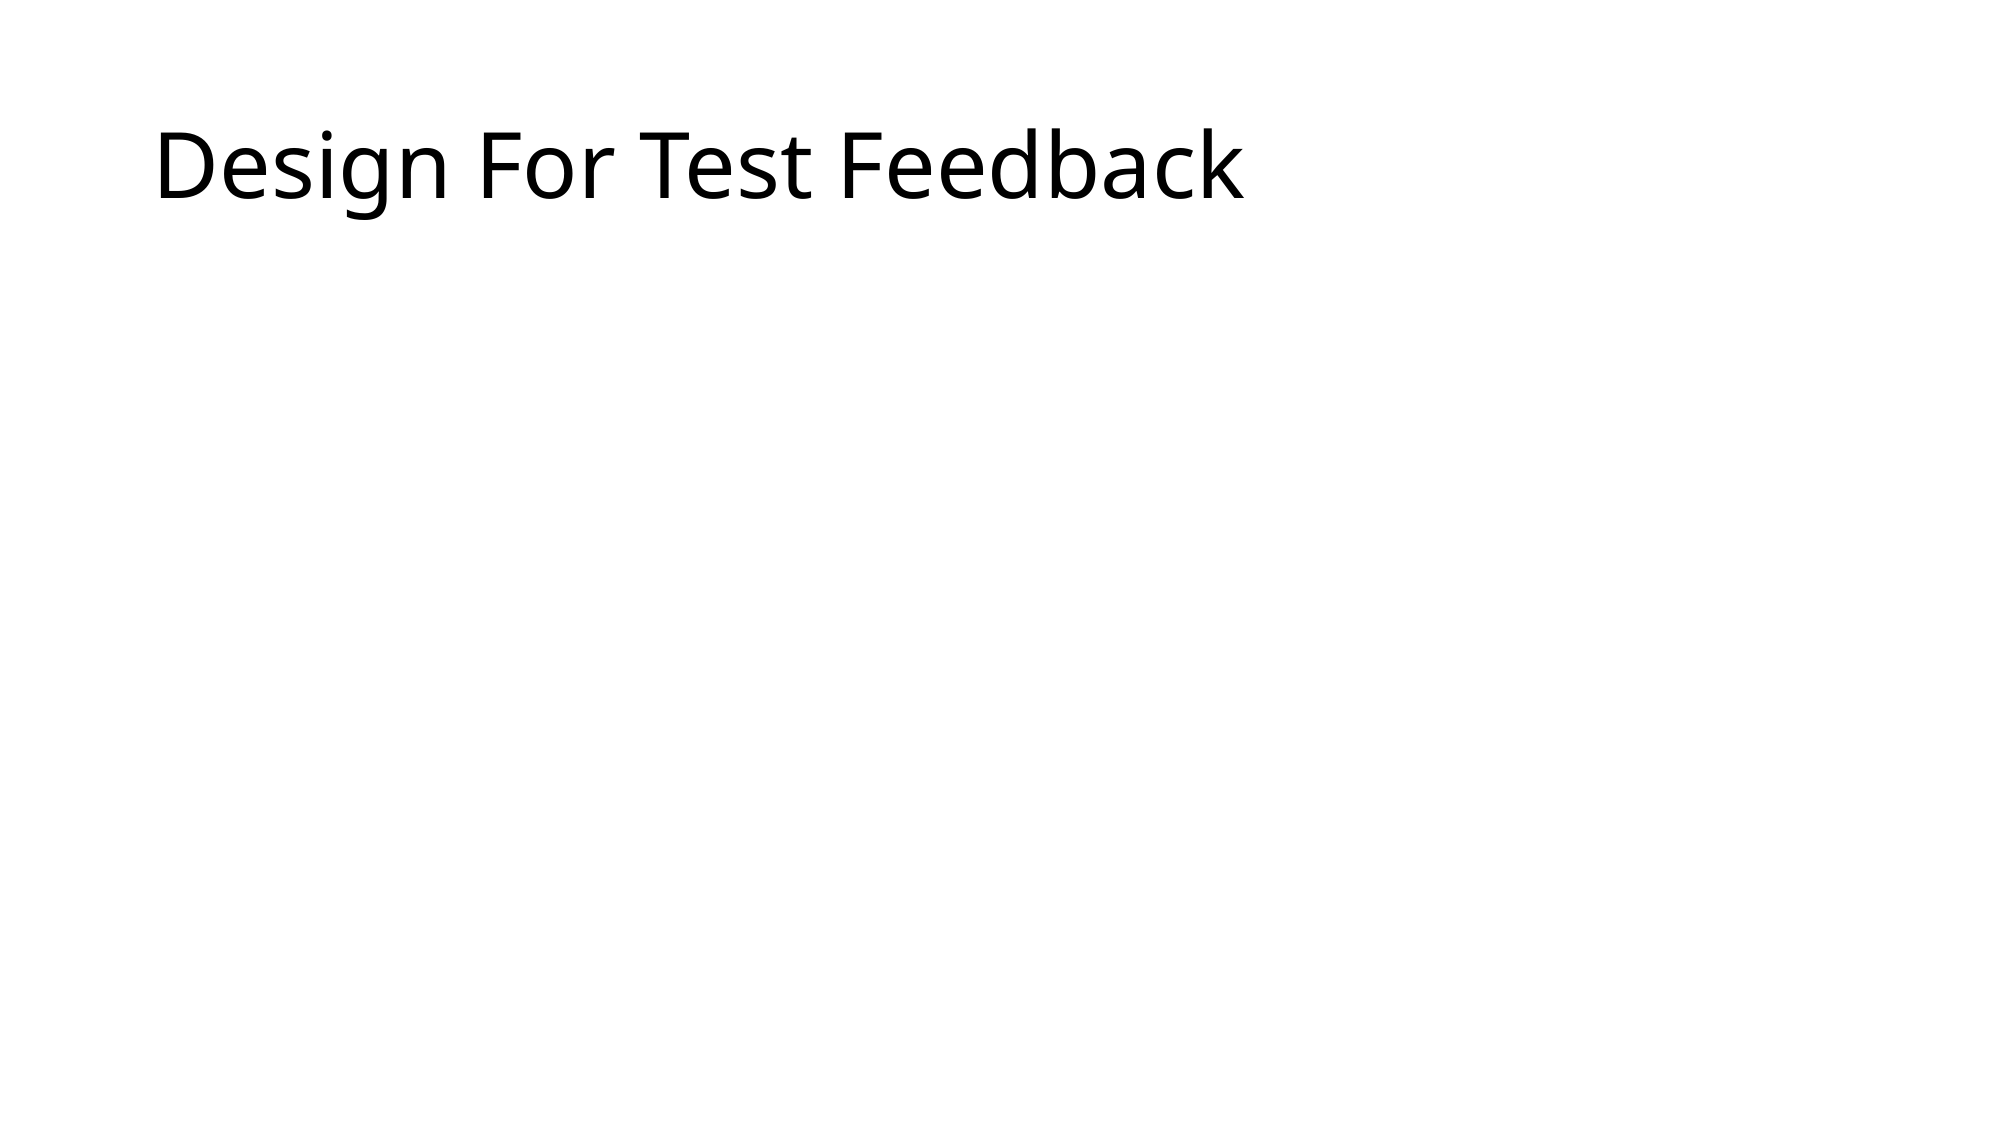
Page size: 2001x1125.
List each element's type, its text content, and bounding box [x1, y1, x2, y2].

title Design For Test Feedback [137, 59, 1863, 278]
